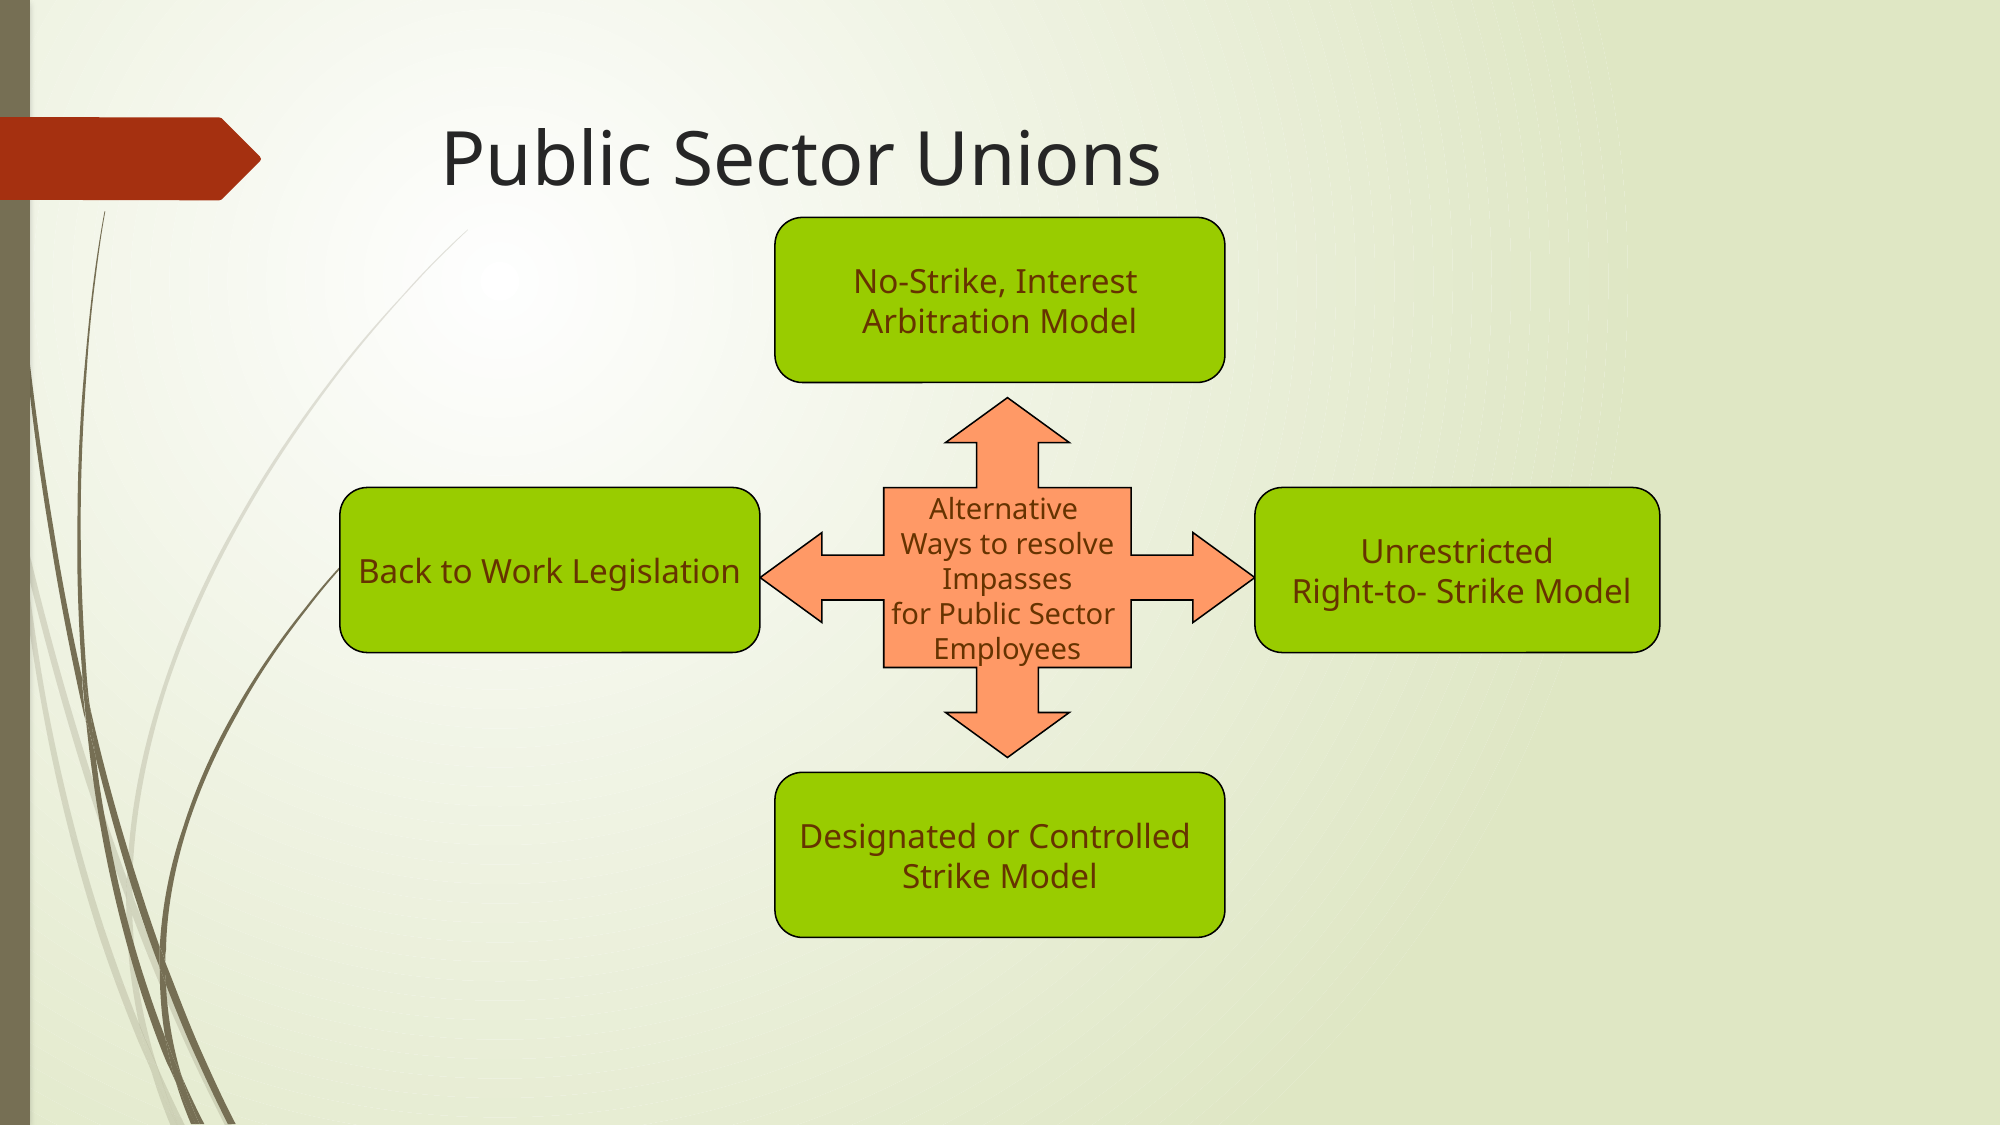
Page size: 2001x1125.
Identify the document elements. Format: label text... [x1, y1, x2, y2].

text_box Back to Work Legislation [339, 487, 760, 653]
text_box Alternative Ways to resolve Impasses for Public Sector Employees [760, 397, 1254, 758]
title Public Sector Unions [425, 102, 1888, 313]
text_box No-Strike, Interest Arbitration Model [774, 217, 1225, 383]
text_box Unrestricted Right-to- Strike Model [1254, 487, 1660, 653]
text_box Designated or Controlled Strike Model [774, 772, 1225, 938]
